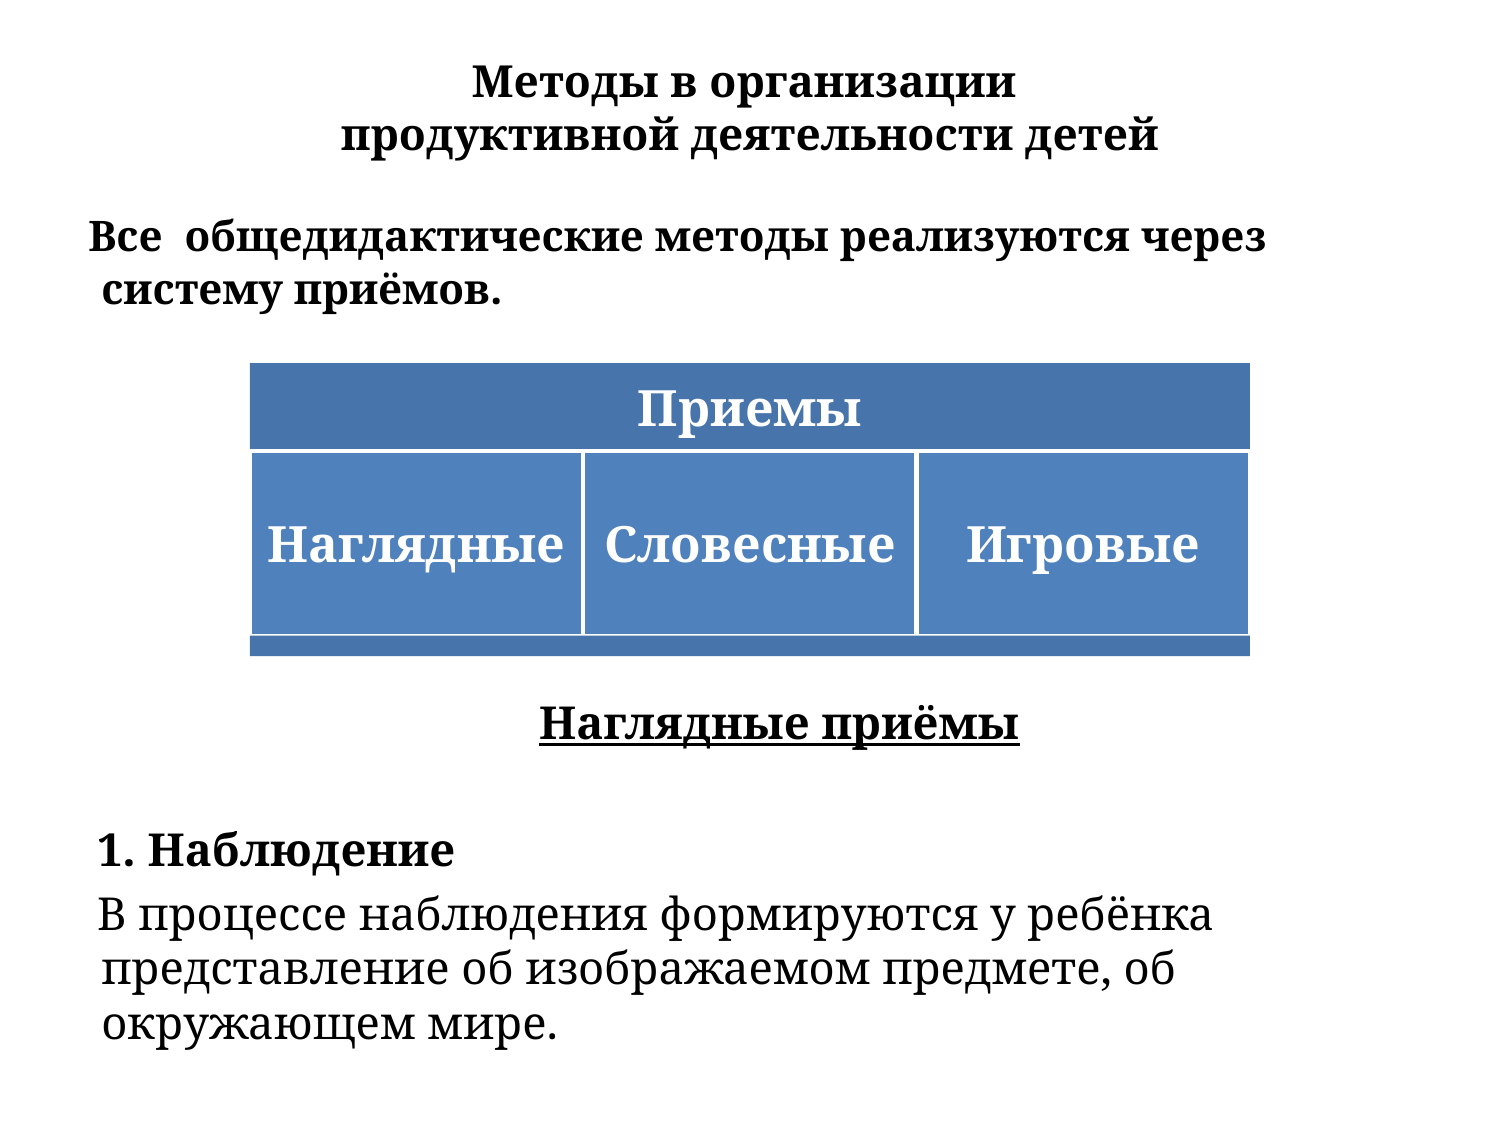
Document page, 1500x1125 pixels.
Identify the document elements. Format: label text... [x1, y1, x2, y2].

list Все общедидактические методы реализуются через систему приёмов. Наглядные приёмы 1. Наблюдение В процессе наблюдения формируются у ребёнка представление об изображаемом предмете, об окружающем мире. [35, 187, 1465, 1067]
title Методы в организации продуктивной деятельности детей [75, 45, 1425, 187]
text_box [249, 363, 1251, 657]
